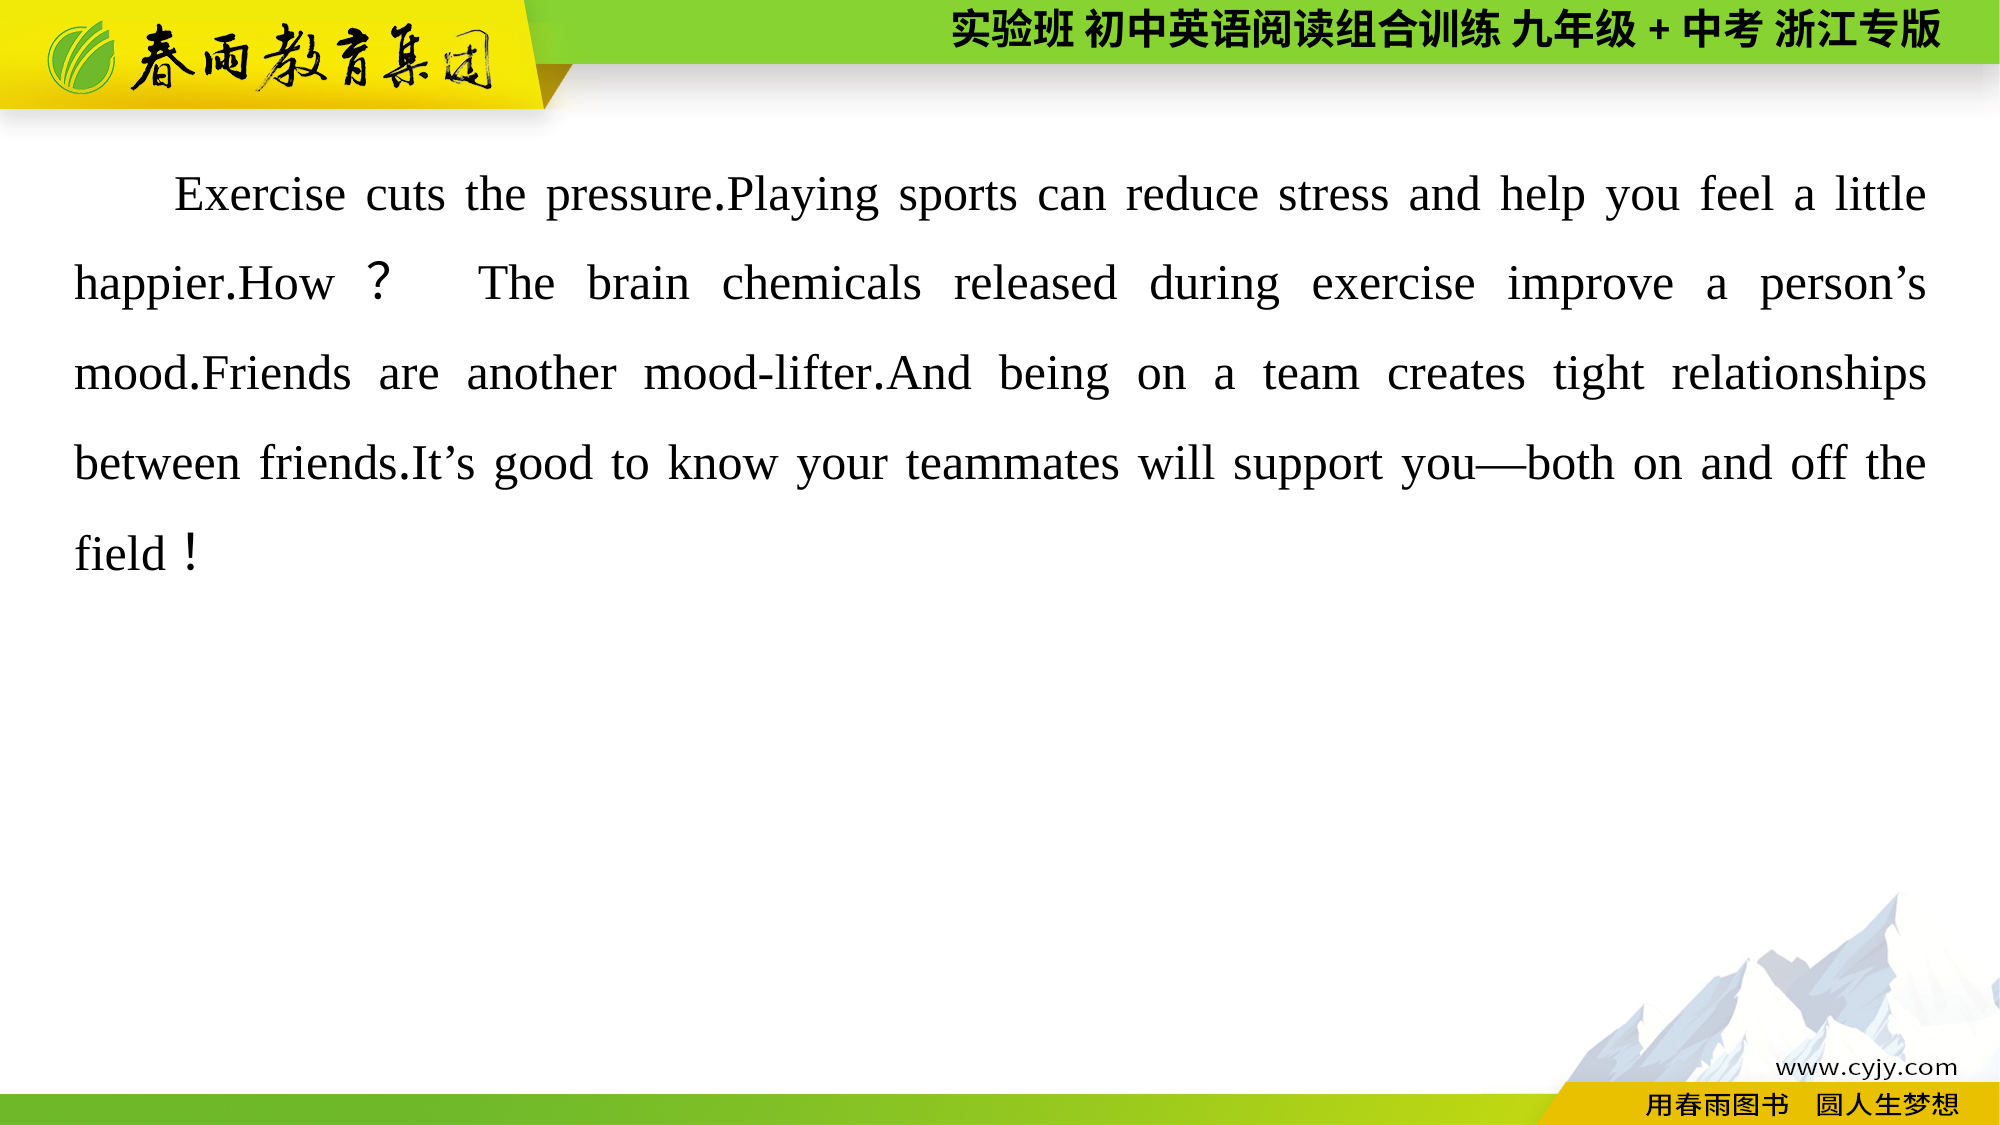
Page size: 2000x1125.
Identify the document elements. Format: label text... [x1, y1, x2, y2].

list Exercise cuts the pressure.Playing sports can reduce stress and help you feel a little happier.How？ The brain chemicals released during exercise improve a person’s mood.Friends are another mood-lifter.And being on a team creates tight relationships between friends.It’s good to know your teammates will support you—both on and off the field！ [59, 122, 1944, 592]
picture [0, 0, 2000, 1125]
